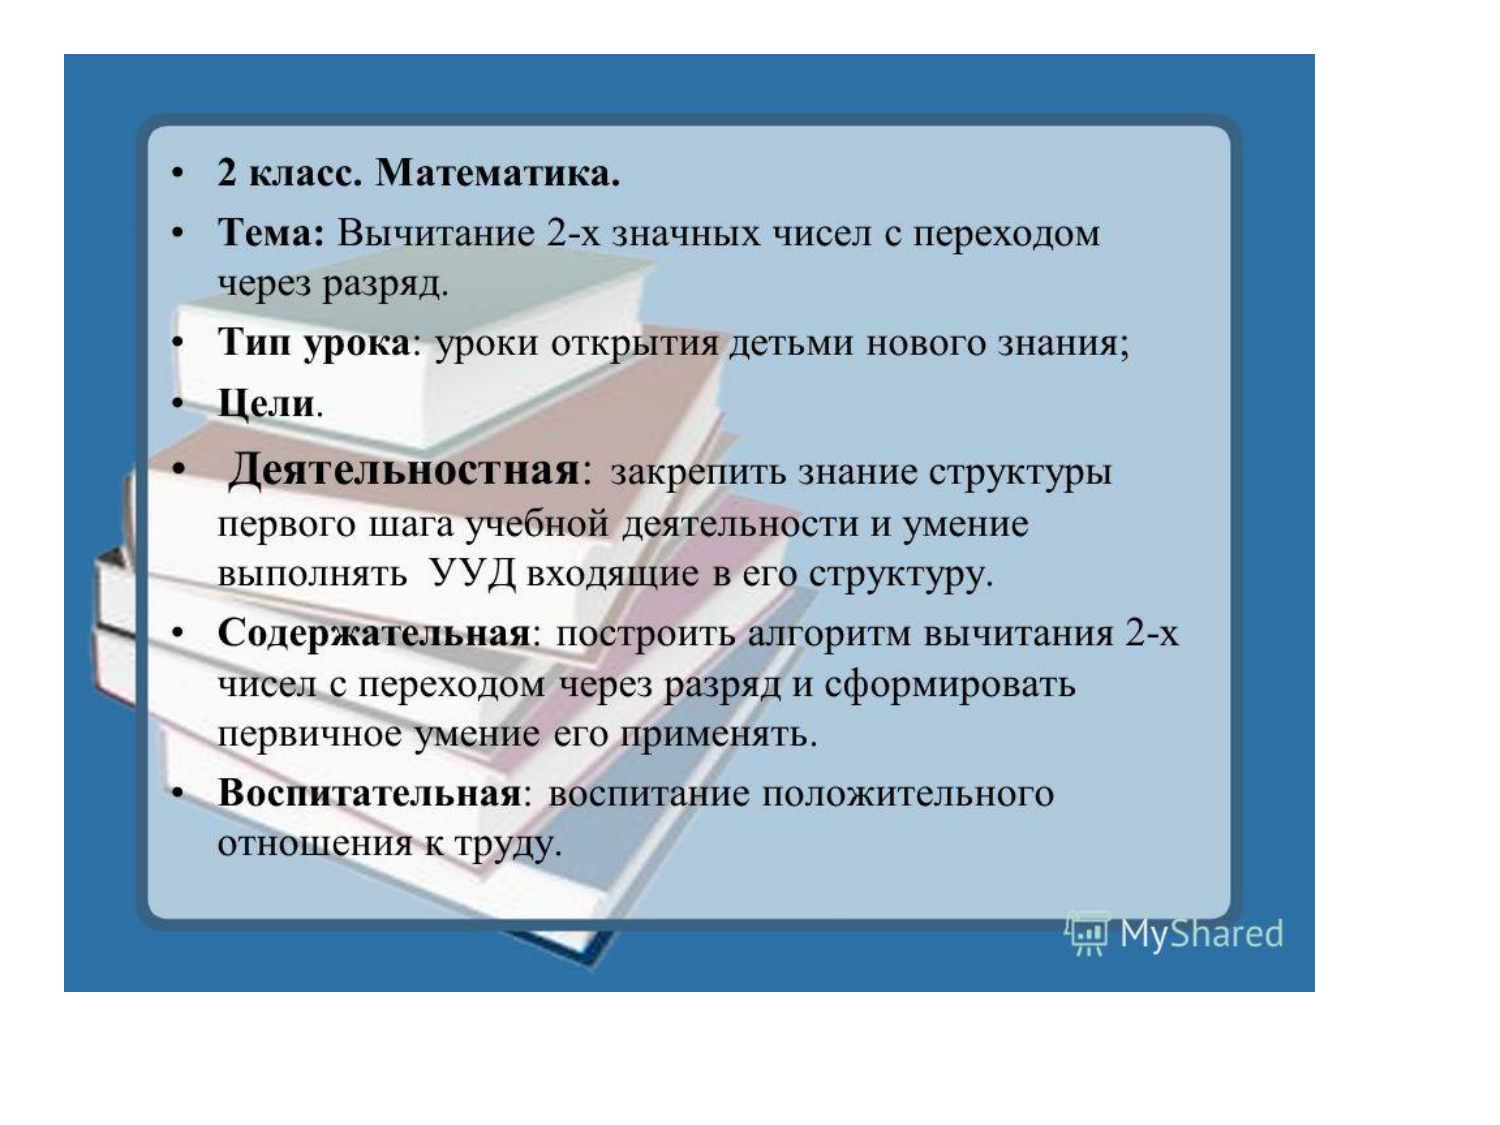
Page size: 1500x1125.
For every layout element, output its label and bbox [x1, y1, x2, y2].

picture [64, 54, 1316, 993]
